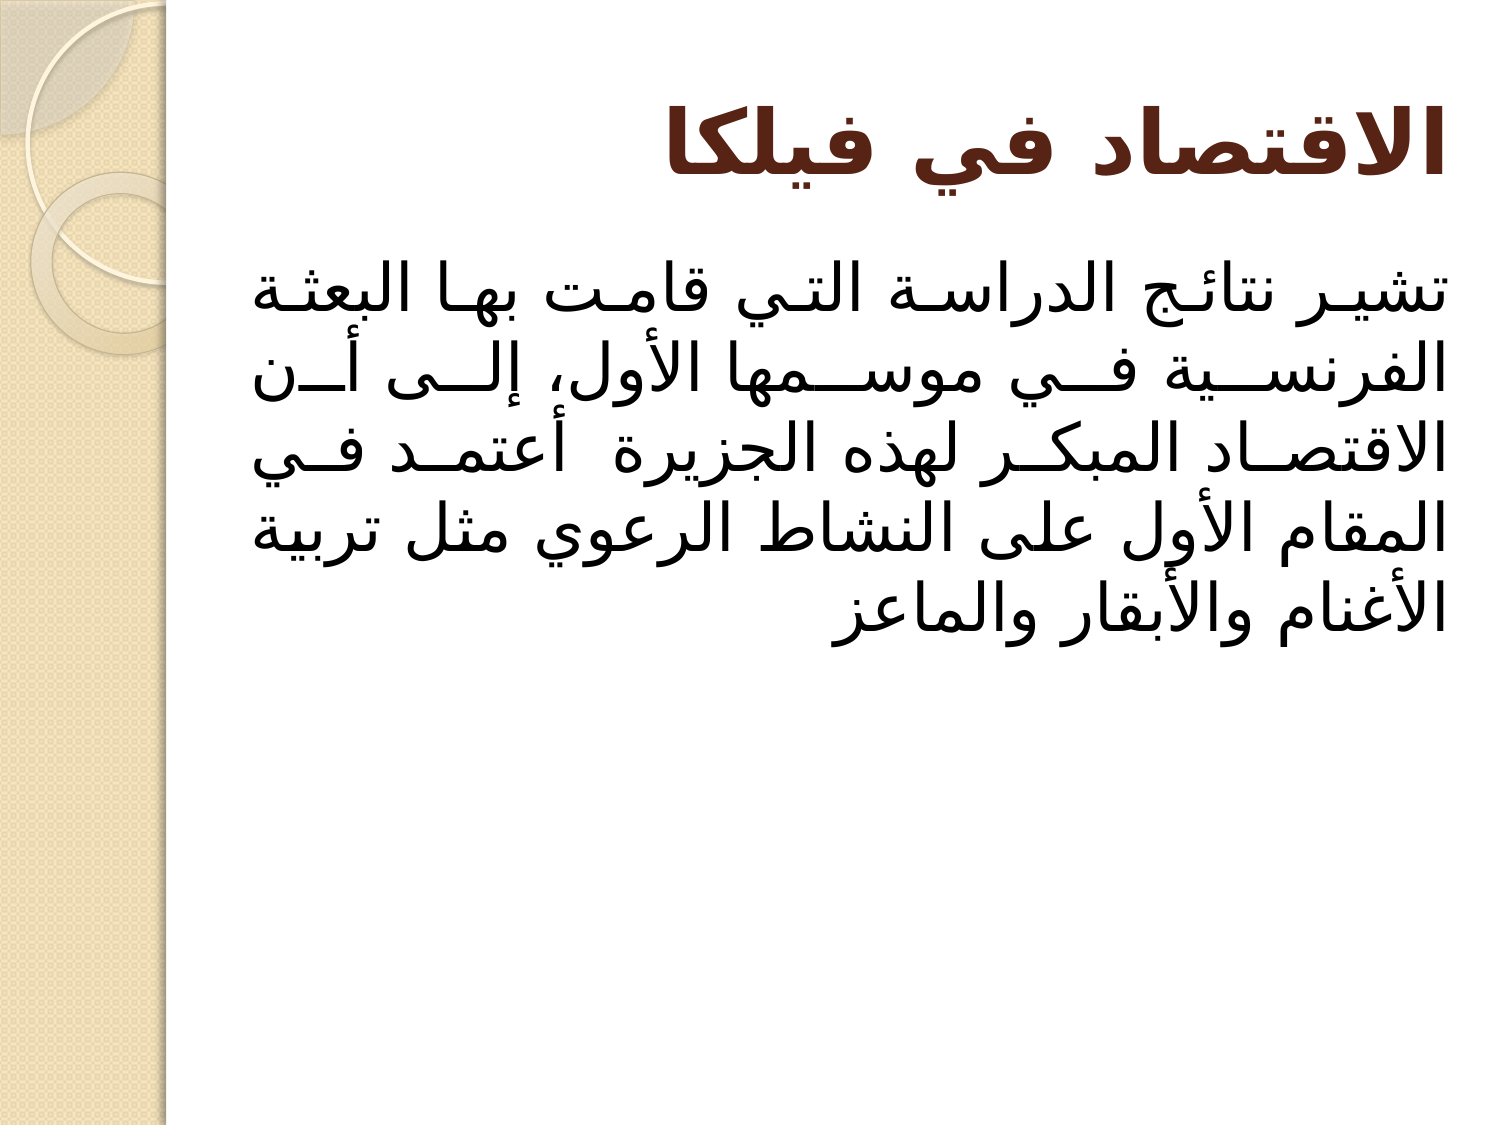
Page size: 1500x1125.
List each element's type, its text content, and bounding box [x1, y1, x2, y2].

list تشير نتائج الدراسة التي قامت بها البعثة الفرنسية في موسمها الأول، إلى أن الاقتصاد المبكر لهذه الجزيرة أعتمد في المقام الأول على النشاط الرعوي مثل تربية الأغنام والأبقار والماعز [235, 237, 1466, 1025]
title الاقتصاد في فيلكا [235, 45, 1466, 233]
